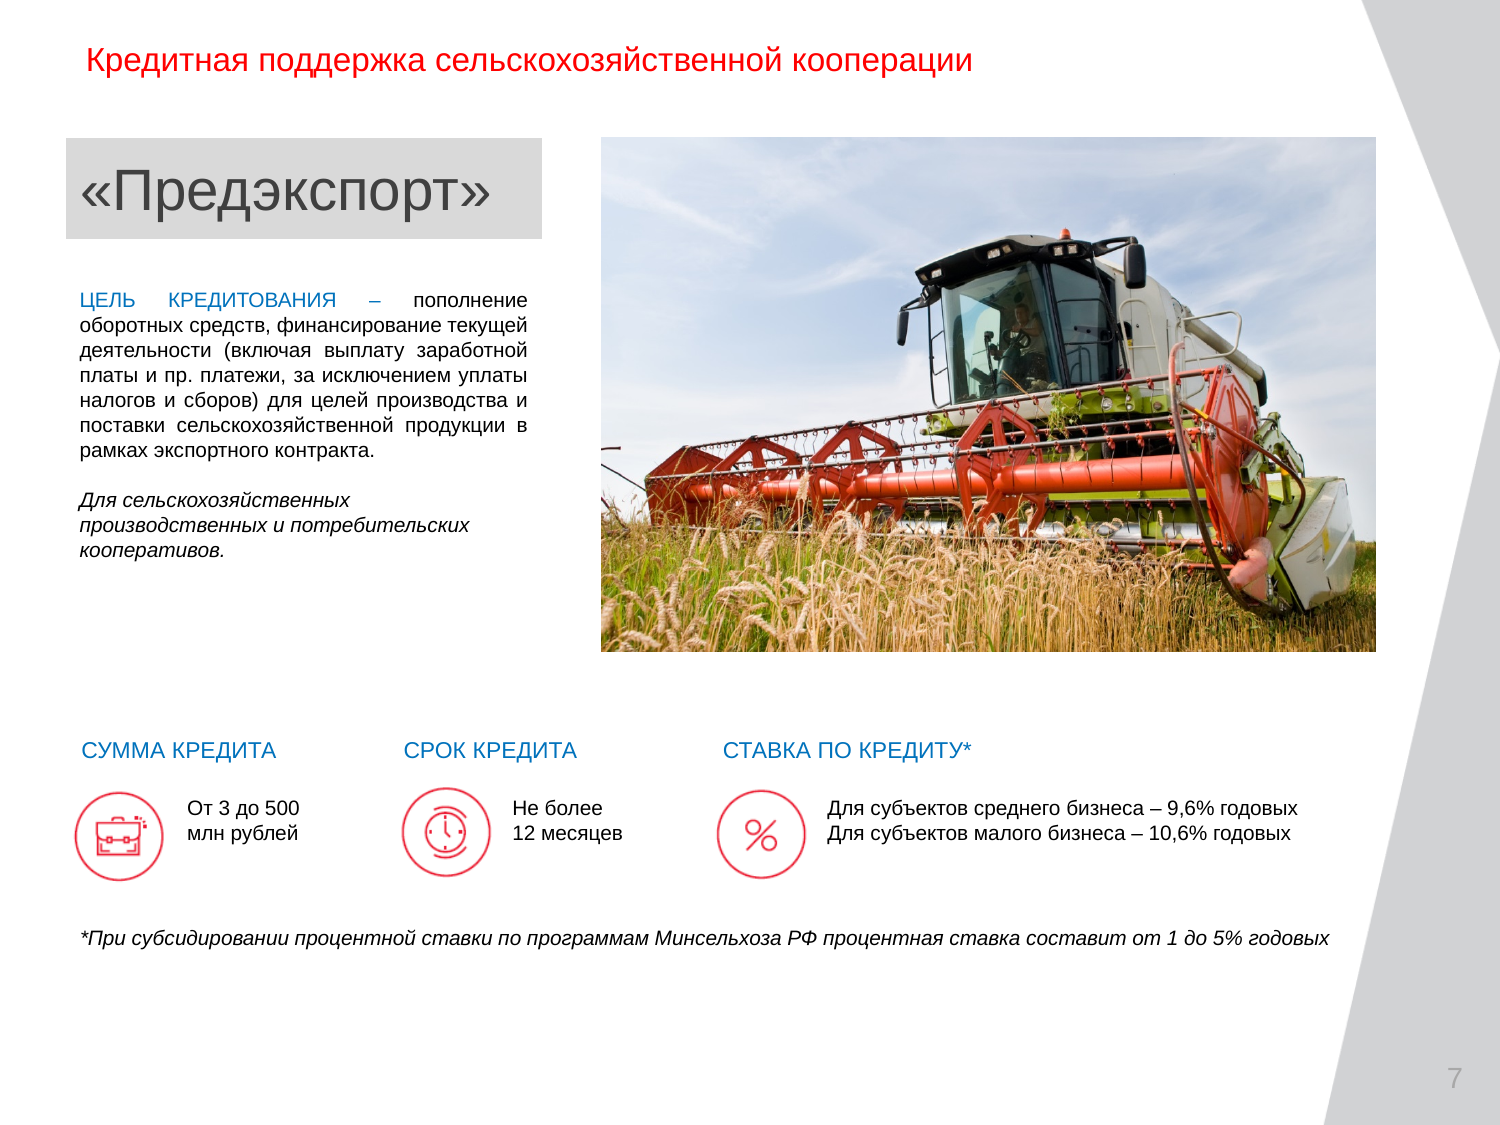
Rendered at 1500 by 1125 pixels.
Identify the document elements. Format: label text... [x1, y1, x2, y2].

slide_number 7 [1128, 1046, 1478, 1107]
text_box СРОК КРЕДИТА [388, 727, 593, 771]
text_box СТАВКА ПО КРЕДИТУ* [708, 727, 988, 771]
text_box От 3 до 500 млн рублей [172, 786, 315, 852]
text_box Не более 12 месяцев [499, 786, 638, 852]
table_header «Предэкспорт» [66, 138, 542, 239]
text_box Для субъектов среднего бизнеса – 9,6% годовых Для субъектов малого бизнеса – 10,6% годовых [815, 786, 1314, 877]
text_box ЦЕЛЬ КРЕДИТОВАНИЯ – пополнение оборотных средств, финансирование текущей деятельности (включая выплату заработной платы и пр. платежи, за исключением уплаты налогов и сборов) для целей производства и поставки сельскохозяйственной продукции в рамках экспортного контракта. Для сельскохозяйственных производственных и потребительских кооперативов. [64, 278, 543, 569]
picture [0, 0, 1500, 1125]
text_box *При субсидировании процентной ставки по программам Минсельхоза РФ процентная ставка составит от 1 до 5% годовых [65, 916, 1393, 957]
text_box СУММА КРЕДИТА [66, 727, 292, 771]
text_box Кредитная поддержка сельскохозяйственной кооперации [71, 30, 990, 86]
